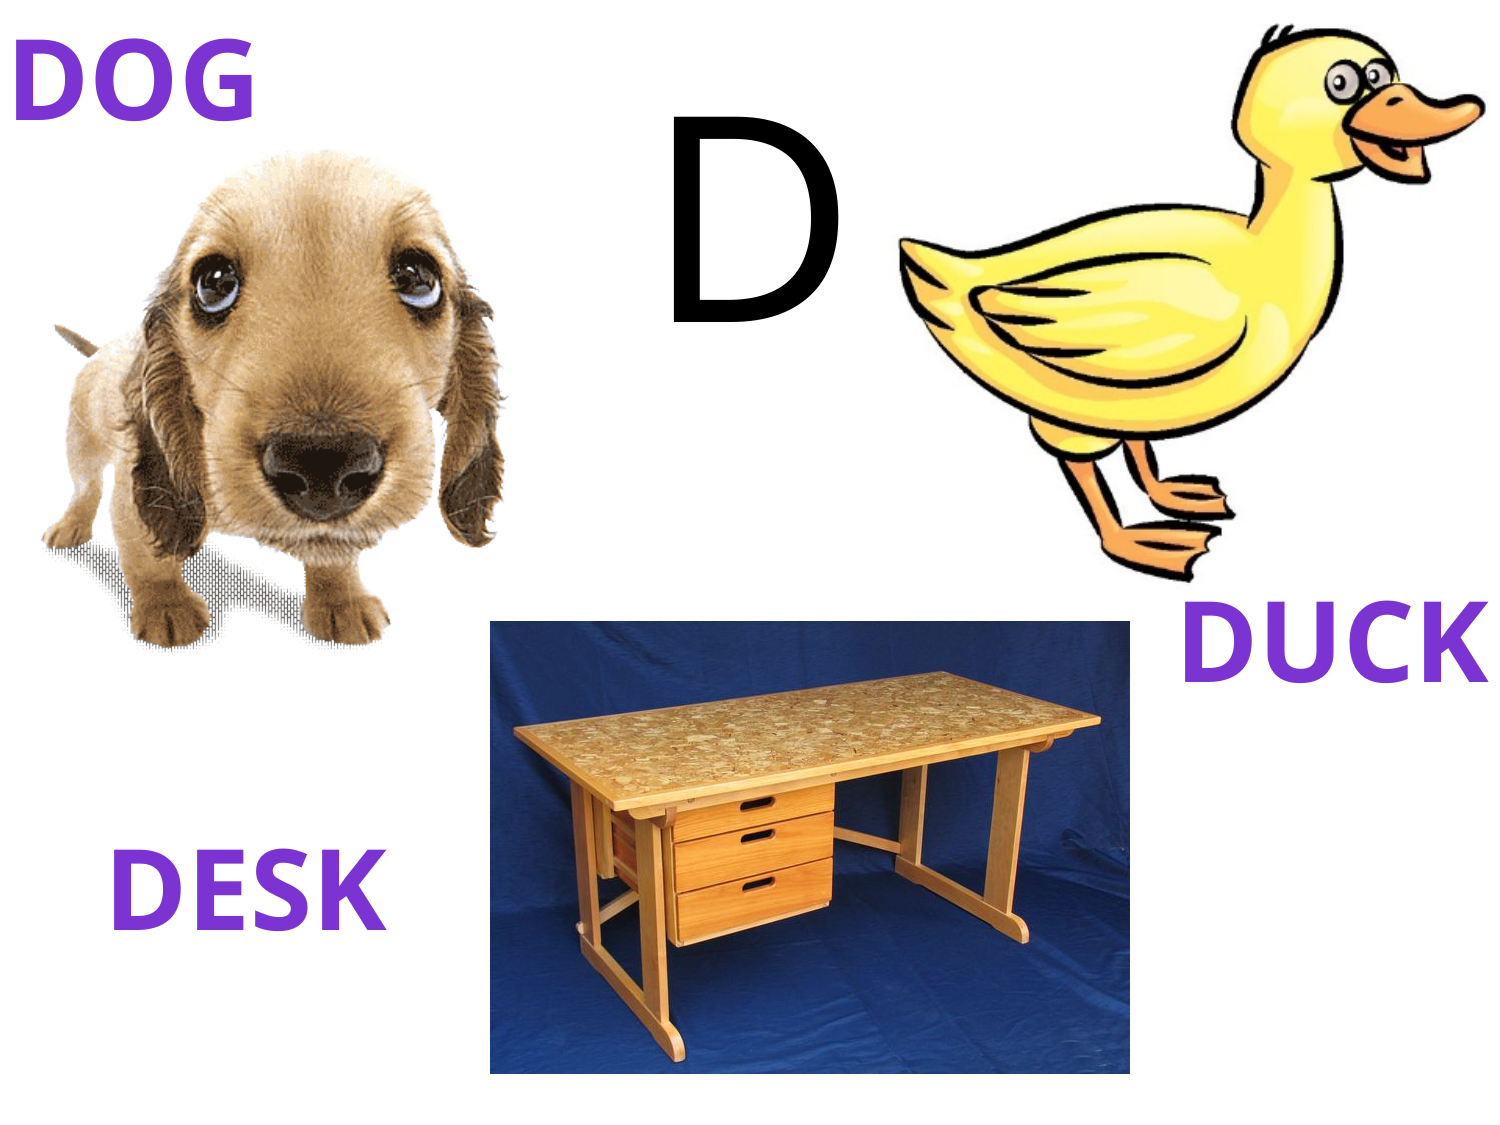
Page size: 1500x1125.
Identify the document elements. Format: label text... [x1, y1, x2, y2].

picture [874, 0, 1500, 605]
title D [276, 113, 869, 302]
text_box desk [89, 810, 403, 961]
text_box dog [0, 0, 276, 150]
text_box duck [1160, 612, 1500, 713]
picture [40, 148, 1130, 1075]
